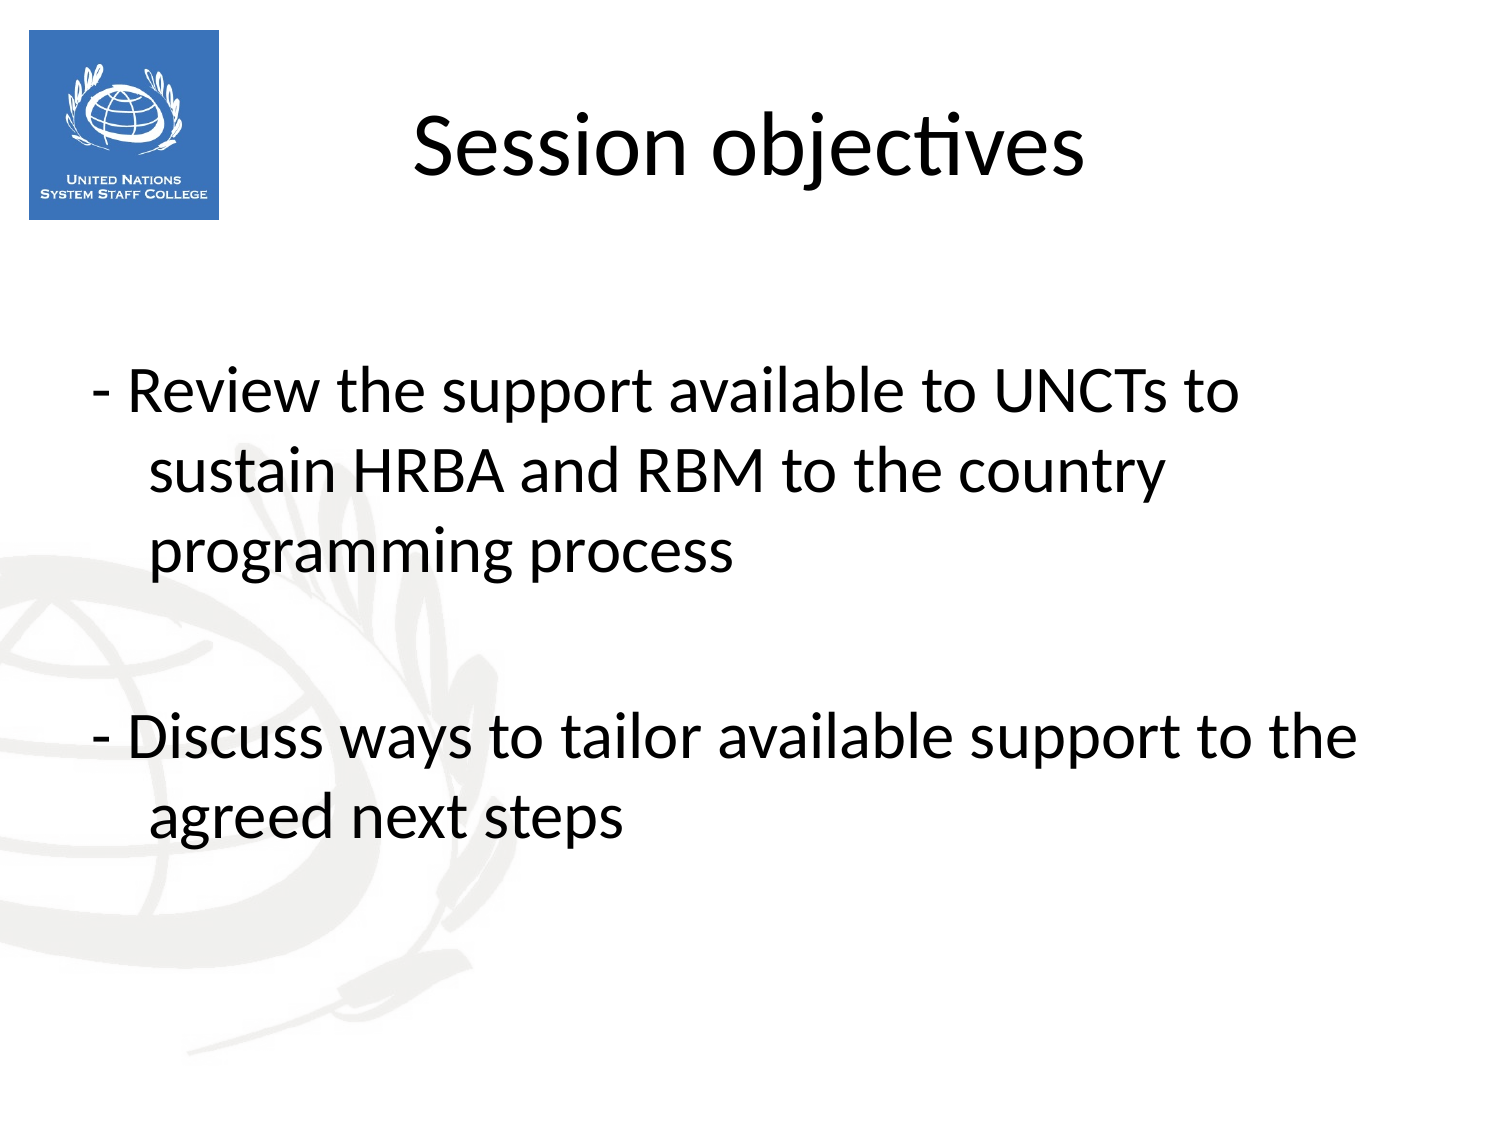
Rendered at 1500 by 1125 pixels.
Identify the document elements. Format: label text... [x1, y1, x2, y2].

list - Review the support available to UNCTs to sustain HRBA and RBM to the country programming process - Discuss ways to tailor available support to the agreed next steps [76, 337, 1428, 1081]
picture [29, 30, 219, 220]
title Session objectives [74, 44, 1426, 233]
